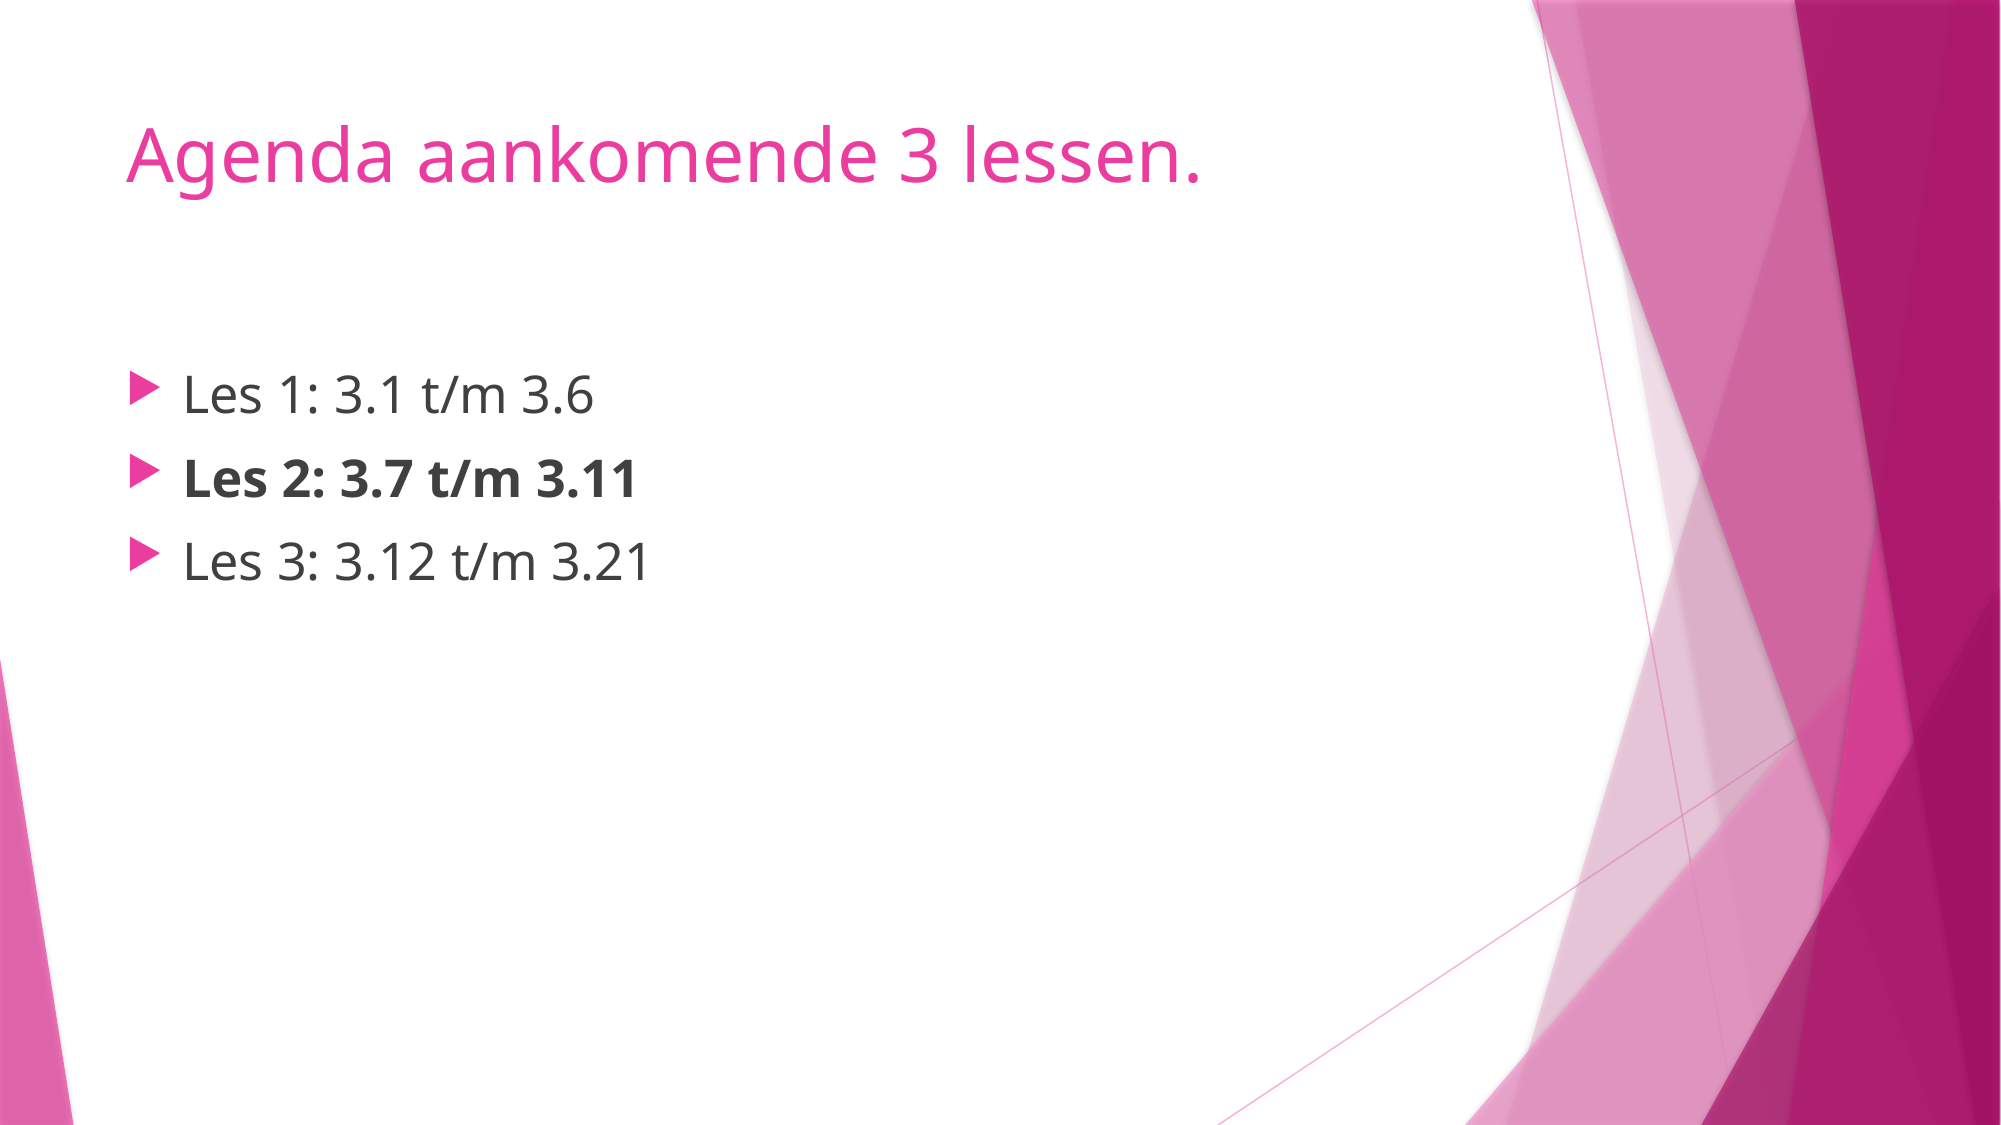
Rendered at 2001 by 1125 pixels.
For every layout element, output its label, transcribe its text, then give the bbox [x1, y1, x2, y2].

list Les 1: 3.1 t/m 3.6 Les 2: 3.7 t/m 3.11 Les 3: 3.12 t/m 3.21 [111, 354, 1522, 992]
title Agenda aankomende 3 lessen. [111, 99, 1522, 317]
